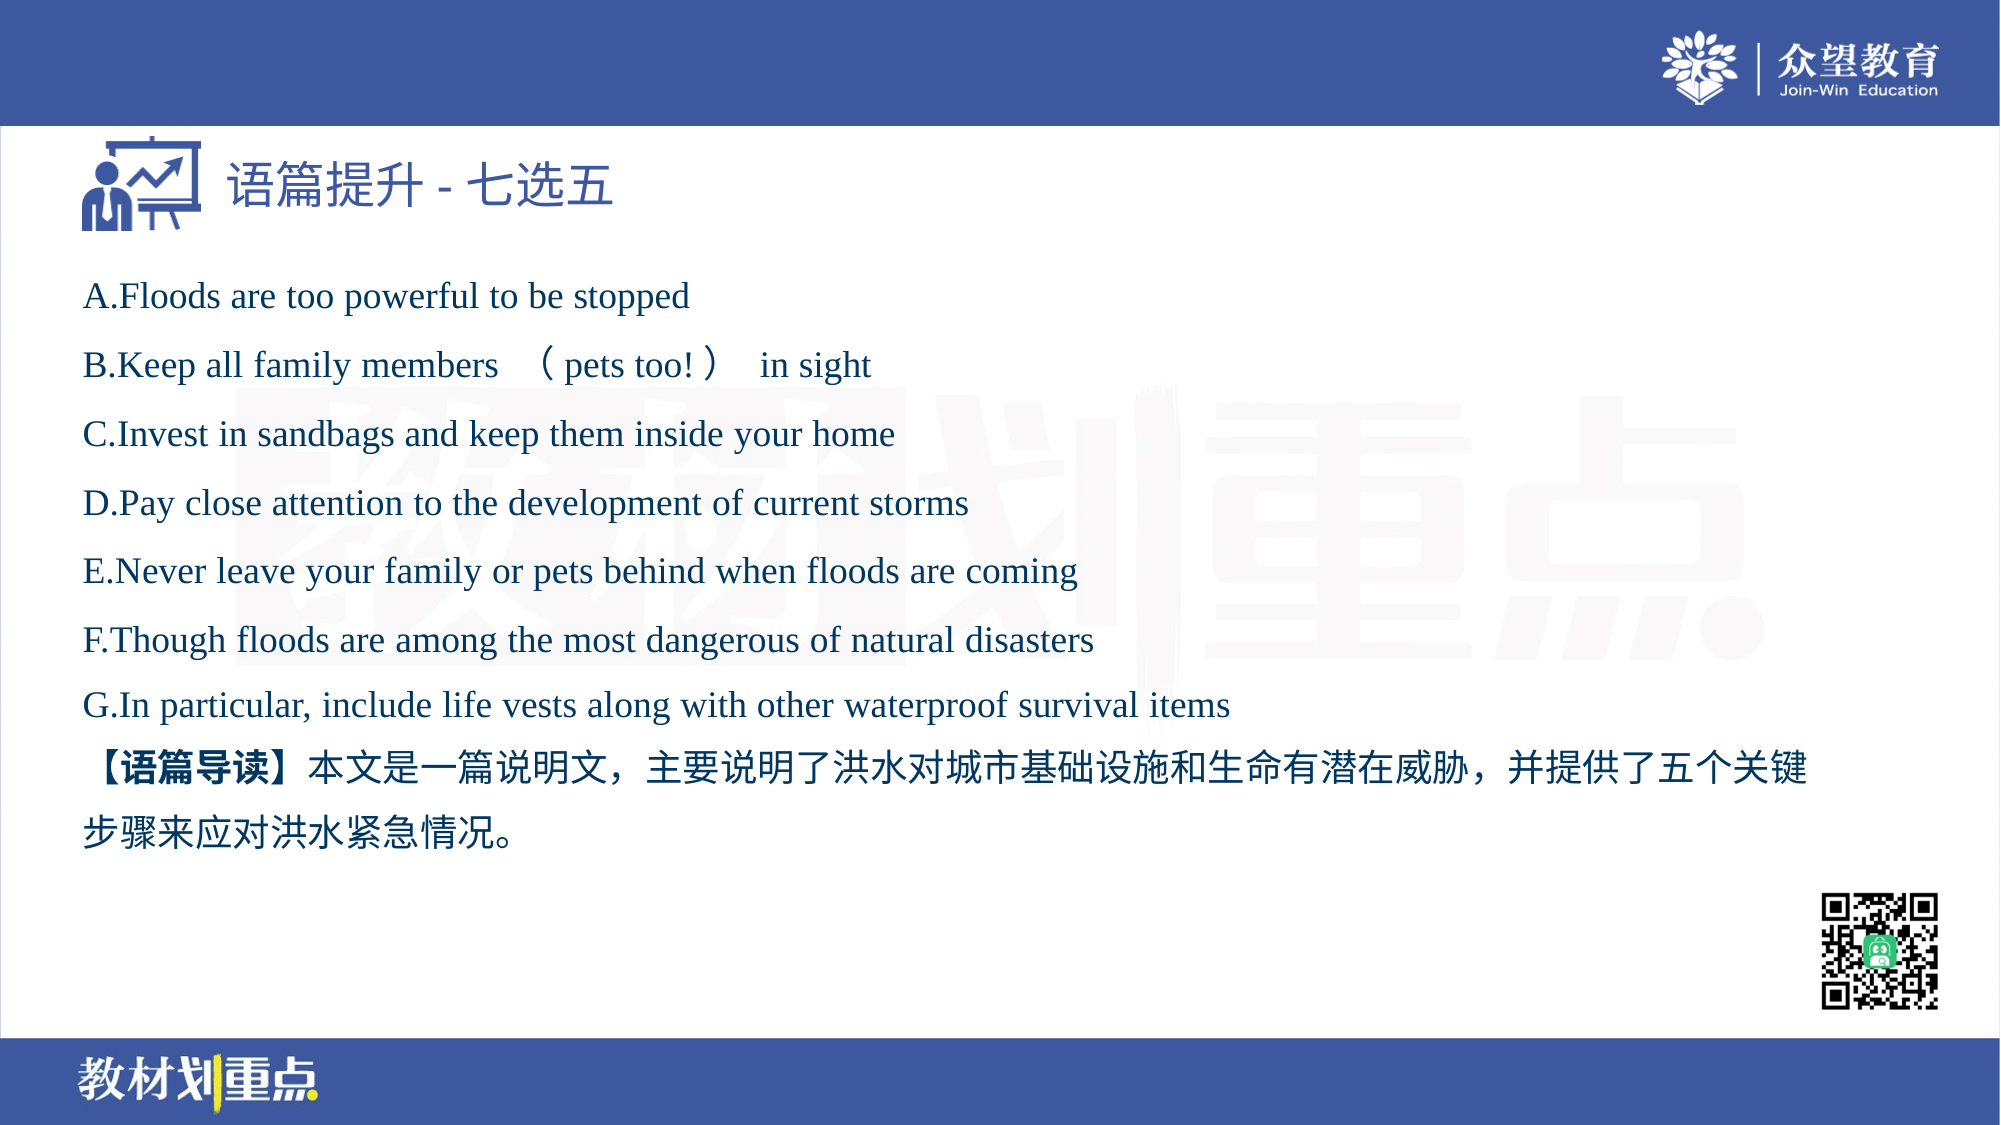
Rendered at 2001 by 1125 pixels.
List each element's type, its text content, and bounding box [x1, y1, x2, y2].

text_box A.Floods are too powerful to be stopped B.Keep all family members （pets too!） in sight C.Invest in sandbags and keep them inside your home D.Pay close attention to the development of current storms E.Never leave your family or pets behind when floods are coming F.Though floods are among the most dangerous of natural disasters G.In particular, include life vests along with other waterproof survival items [82, 247, 1817, 718]
text_box 【语篇导读】本文是一篇说明文，主要说明了洪水对城市基础设施和生命有潜在威胁，并提供了五个关键 步骤来应对洪水紧急情况。 [82, 720, 1817, 847]
picture [0, 0, 2000, 1125]
